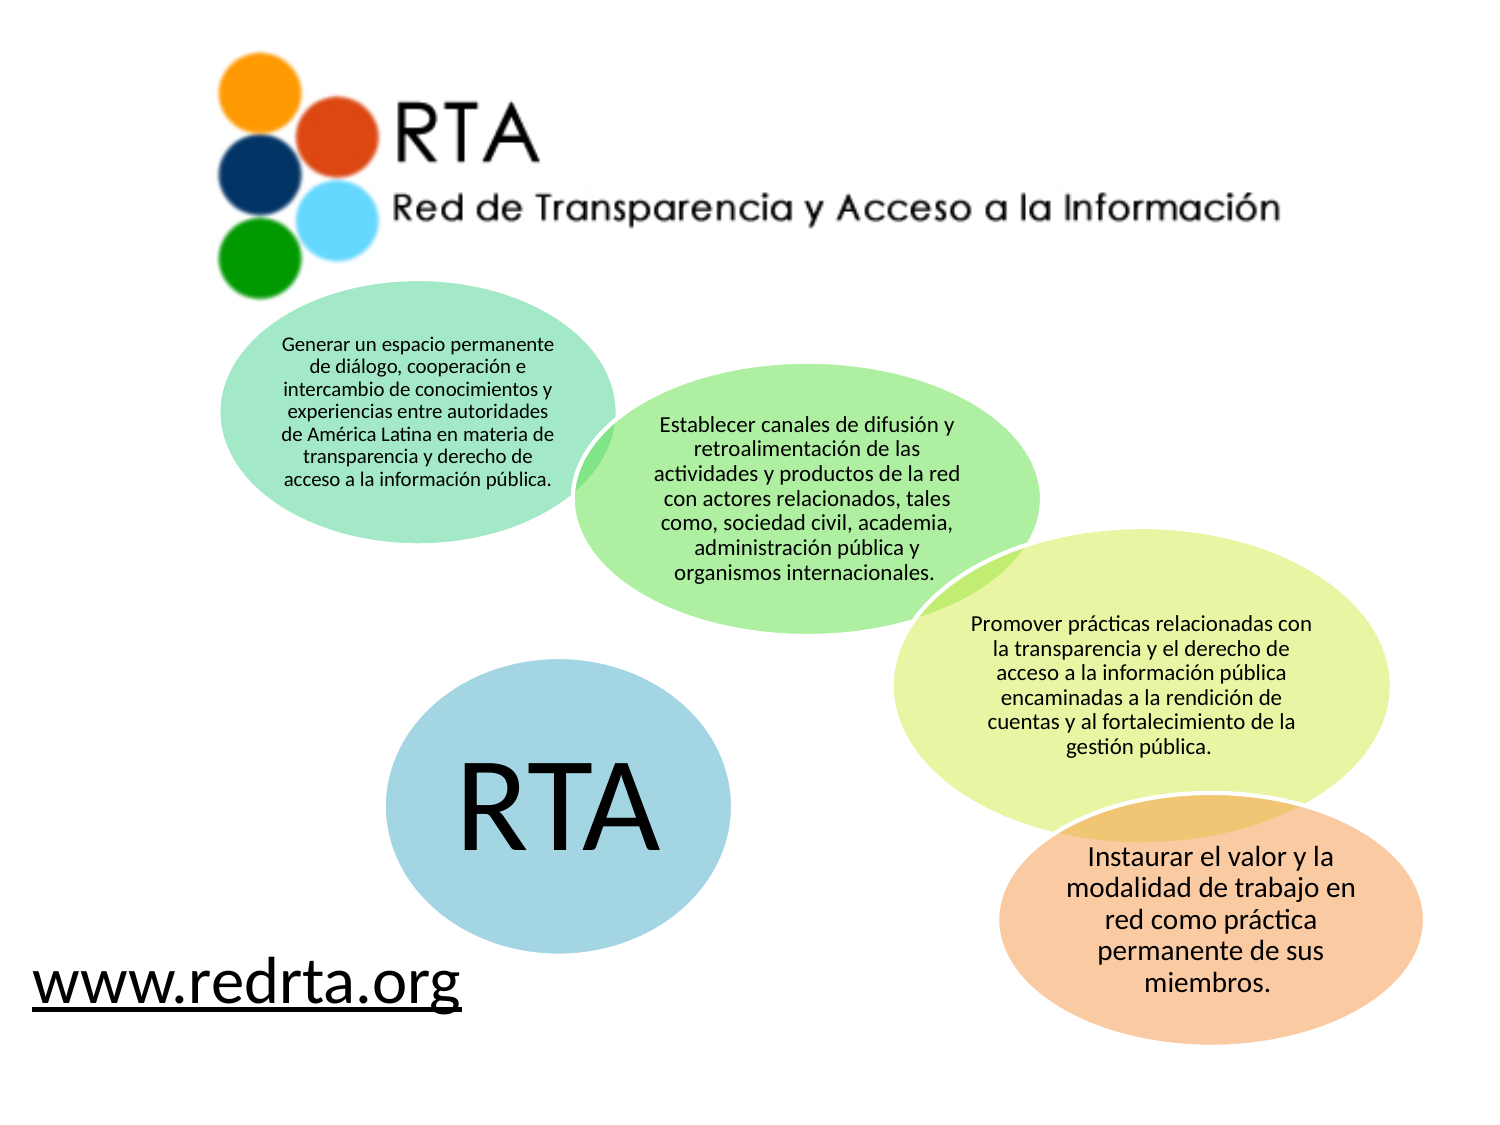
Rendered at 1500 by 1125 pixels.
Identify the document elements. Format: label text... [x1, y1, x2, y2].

picture [170, 5, 1370, 262]
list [74, 262, 1426, 1048]
text_box www.redrta.org [17, 929, 502, 1104]
